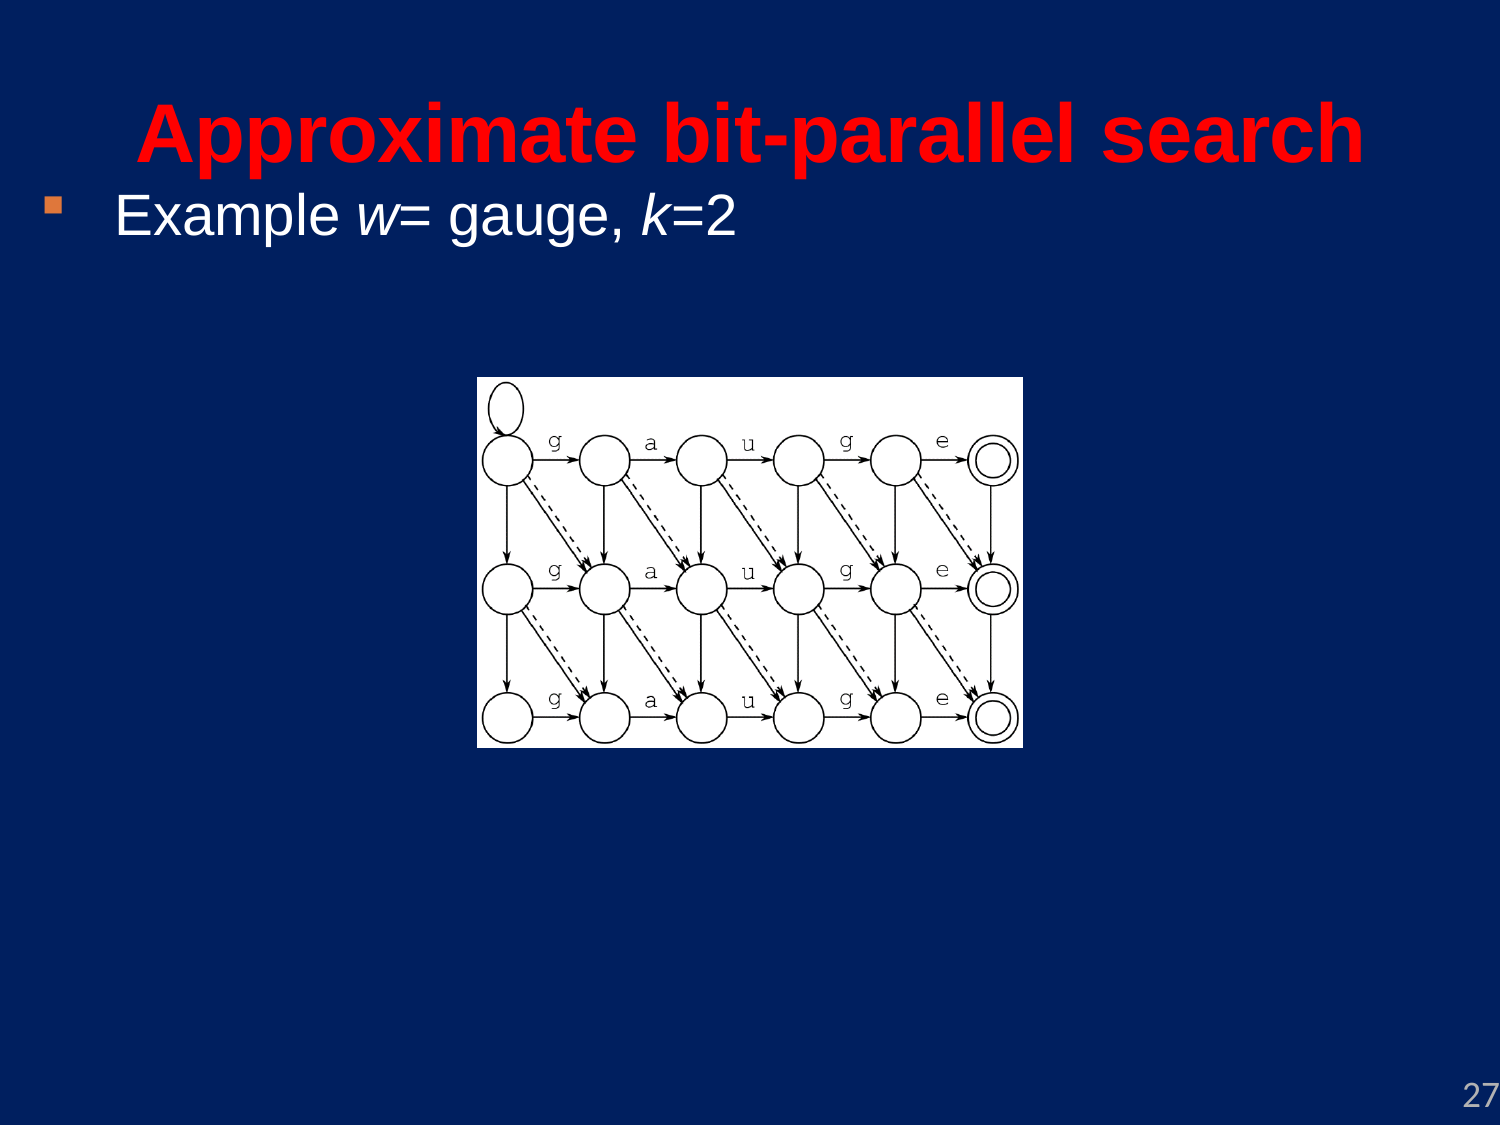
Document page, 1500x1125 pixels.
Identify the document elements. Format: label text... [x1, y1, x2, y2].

text_box Example w= gauge, k=2 [37, 177, 1226, 248]
picture [477, 377, 1023, 748]
slide_number 27 [1437, 1069, 1500, 1125]
title Approximate bit-parallel search [44, 53, 1456, 267]
